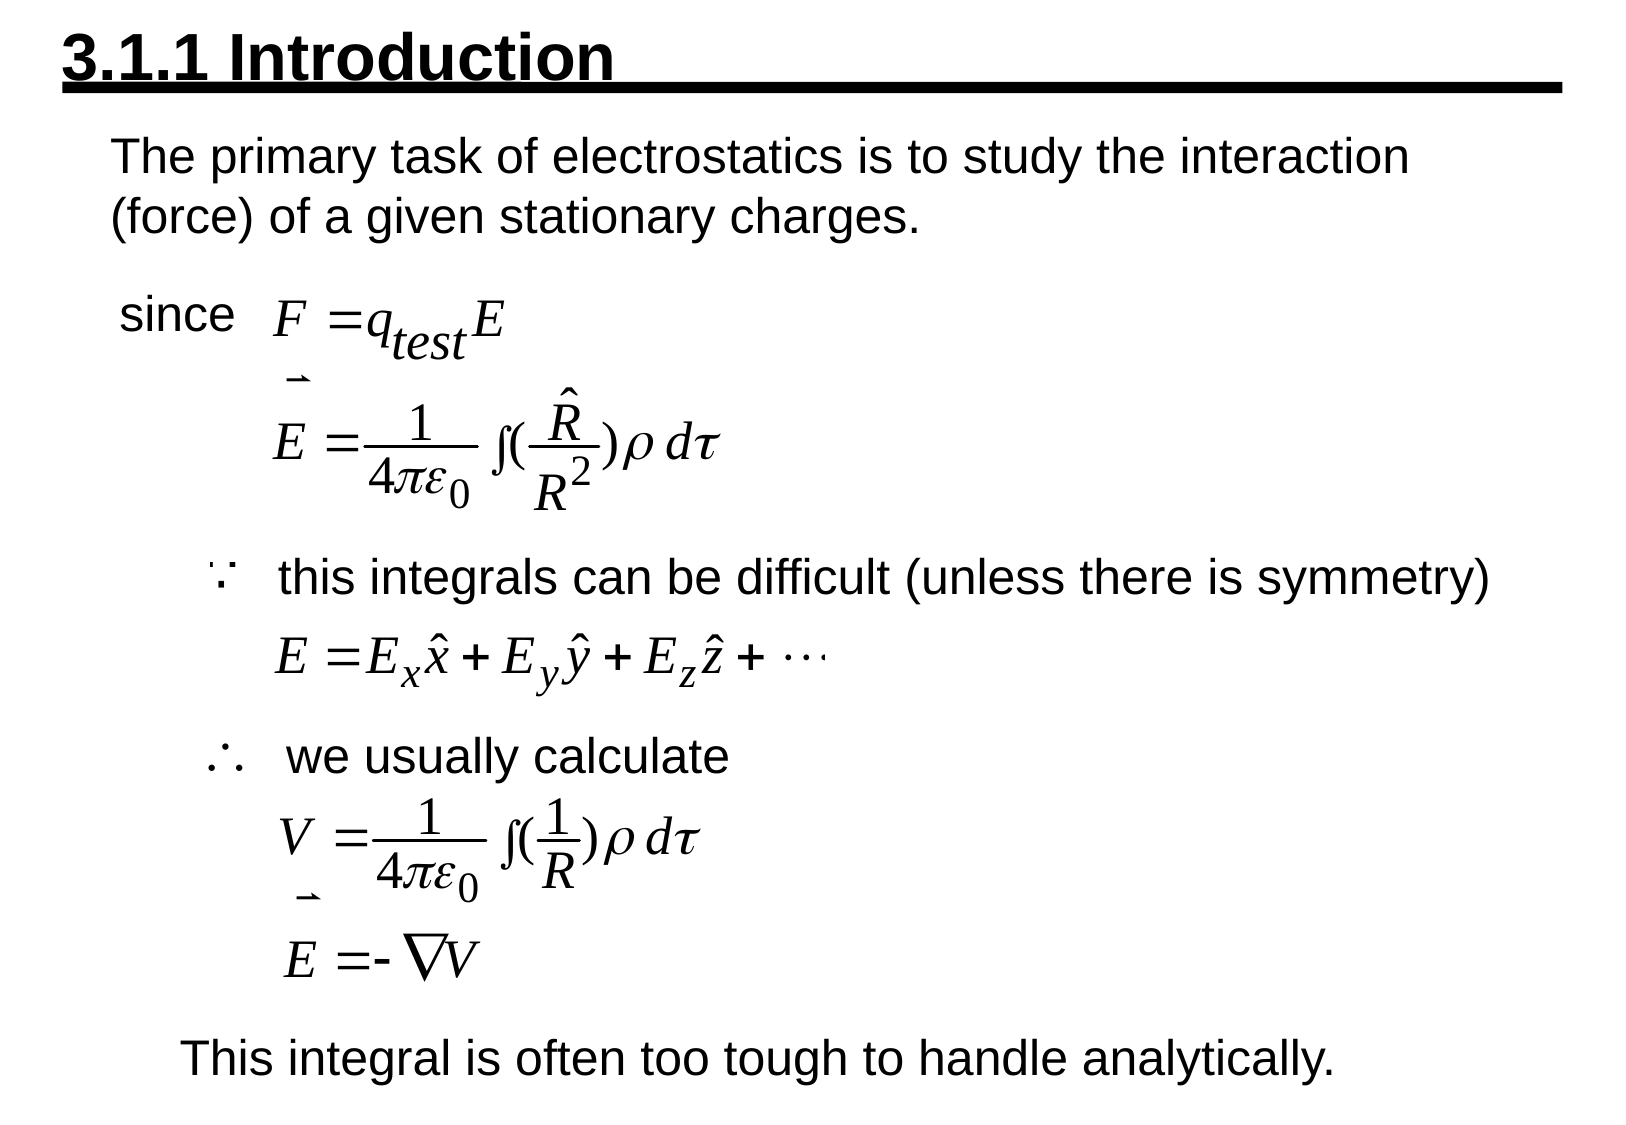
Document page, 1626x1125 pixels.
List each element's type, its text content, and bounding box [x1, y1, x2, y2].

text_box since [104, 274, 252, 350]
text_box this integrals can be difficult (unless there is symmetry) [172, 533, 1513, 675]
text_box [278, 786, 707, 986]
text_box This integral is often too tough to handle analytically. [164, 1018, 1353, 1094]
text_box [209, 562, 248, 599]
text_box The primary task of electrostatics is to study the interaction (force) of a given stationary charges. [94, 115, 1427, 251]
text_box 3.1.1 Introduction [46, 5, 633, 101]
text_box we usually calculate [265, 713, 752, 795]
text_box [268, 283, 728, 516]
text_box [207, 739, 246, 776]
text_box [269, 621, 825, 704]
